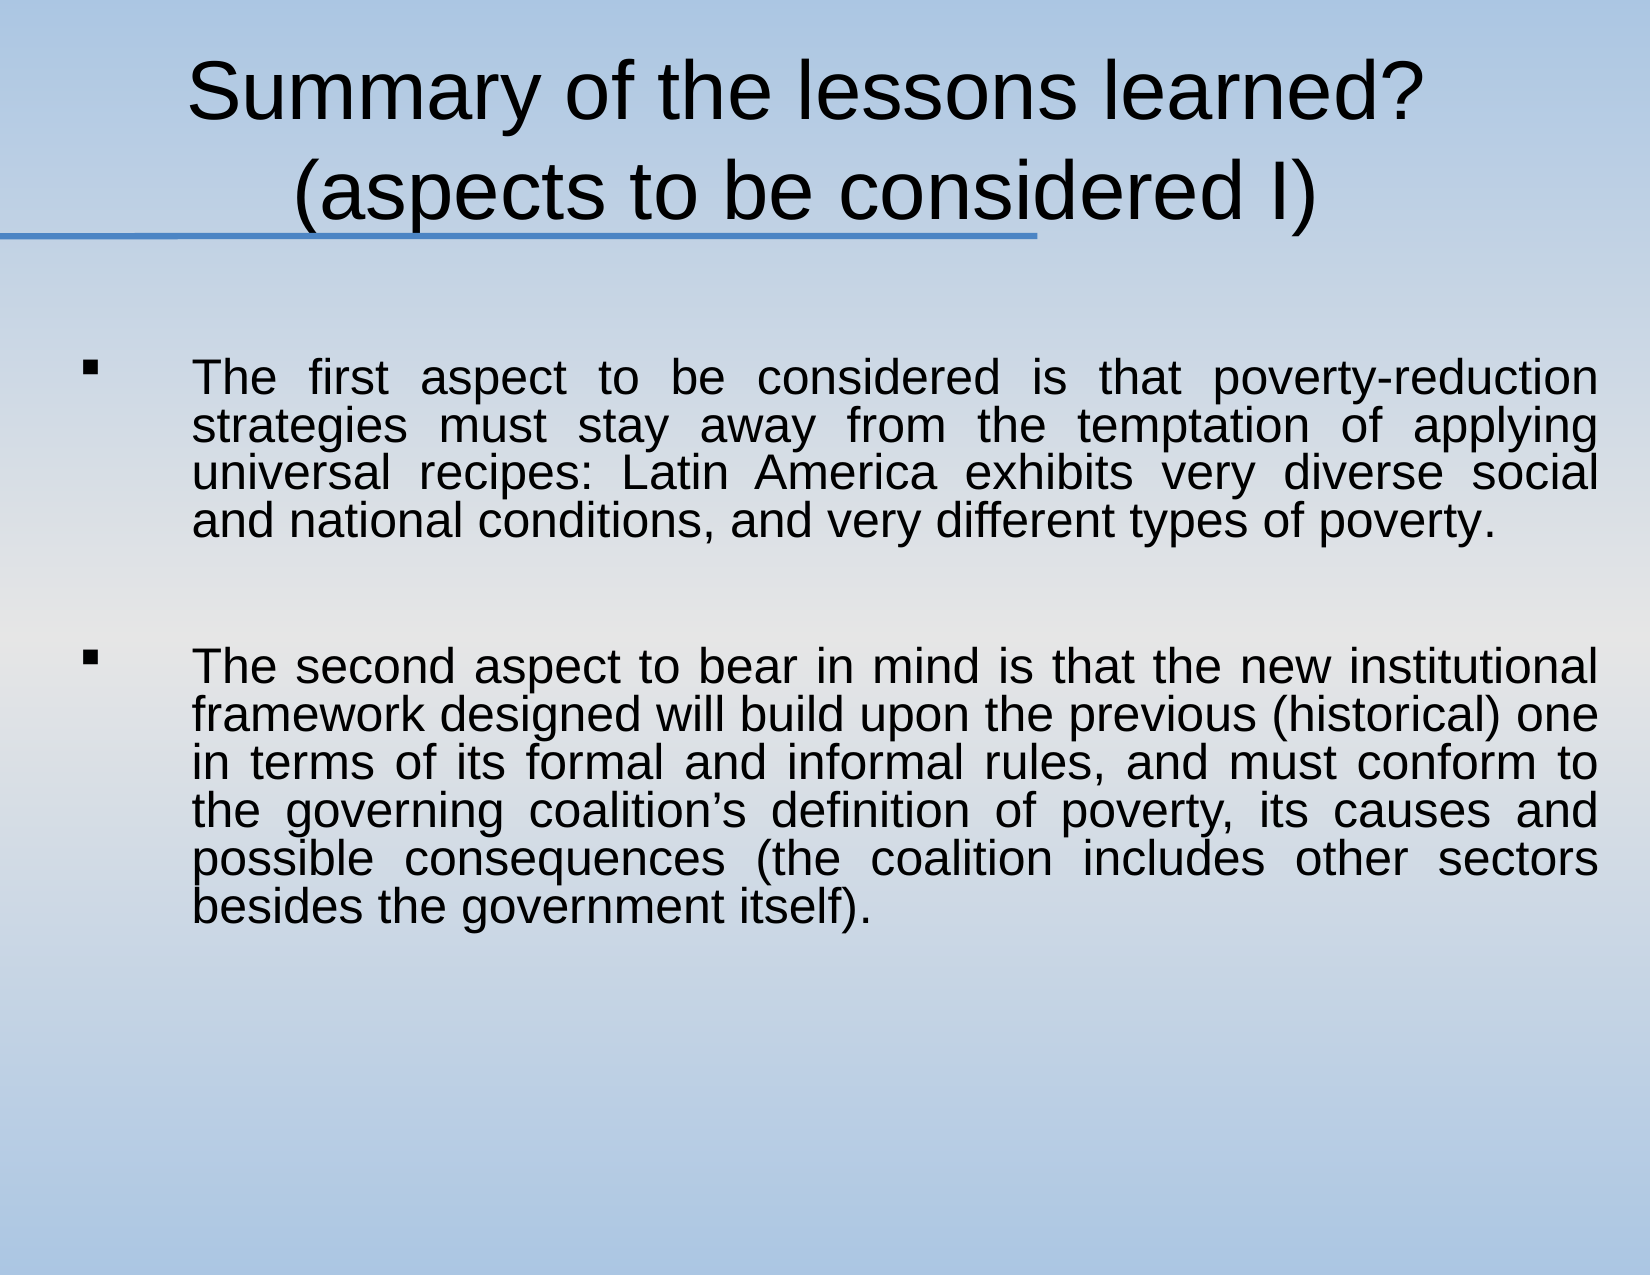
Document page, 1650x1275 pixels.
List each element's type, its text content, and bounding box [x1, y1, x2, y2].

title Summary of the lessons learned? (aspects to be considered I) [0, 24, 1650, 248]
list The first aspect to be considered is that poverty-reduction strategies must stay away from the temptation of applying universal recipes: Latin America exhibits very diverse social and national conditions, and very different types of poverty. The second aspect to bear in mind is that the new institutional framework designed will build upon the previous (historical) one in terms of its formal and informal rules, and must conform to the governing coalition’s definition of poverty, its causes and possible consequences (the coalition includes other sectors besides the government itself). [62, 262, 1617, 1075]
